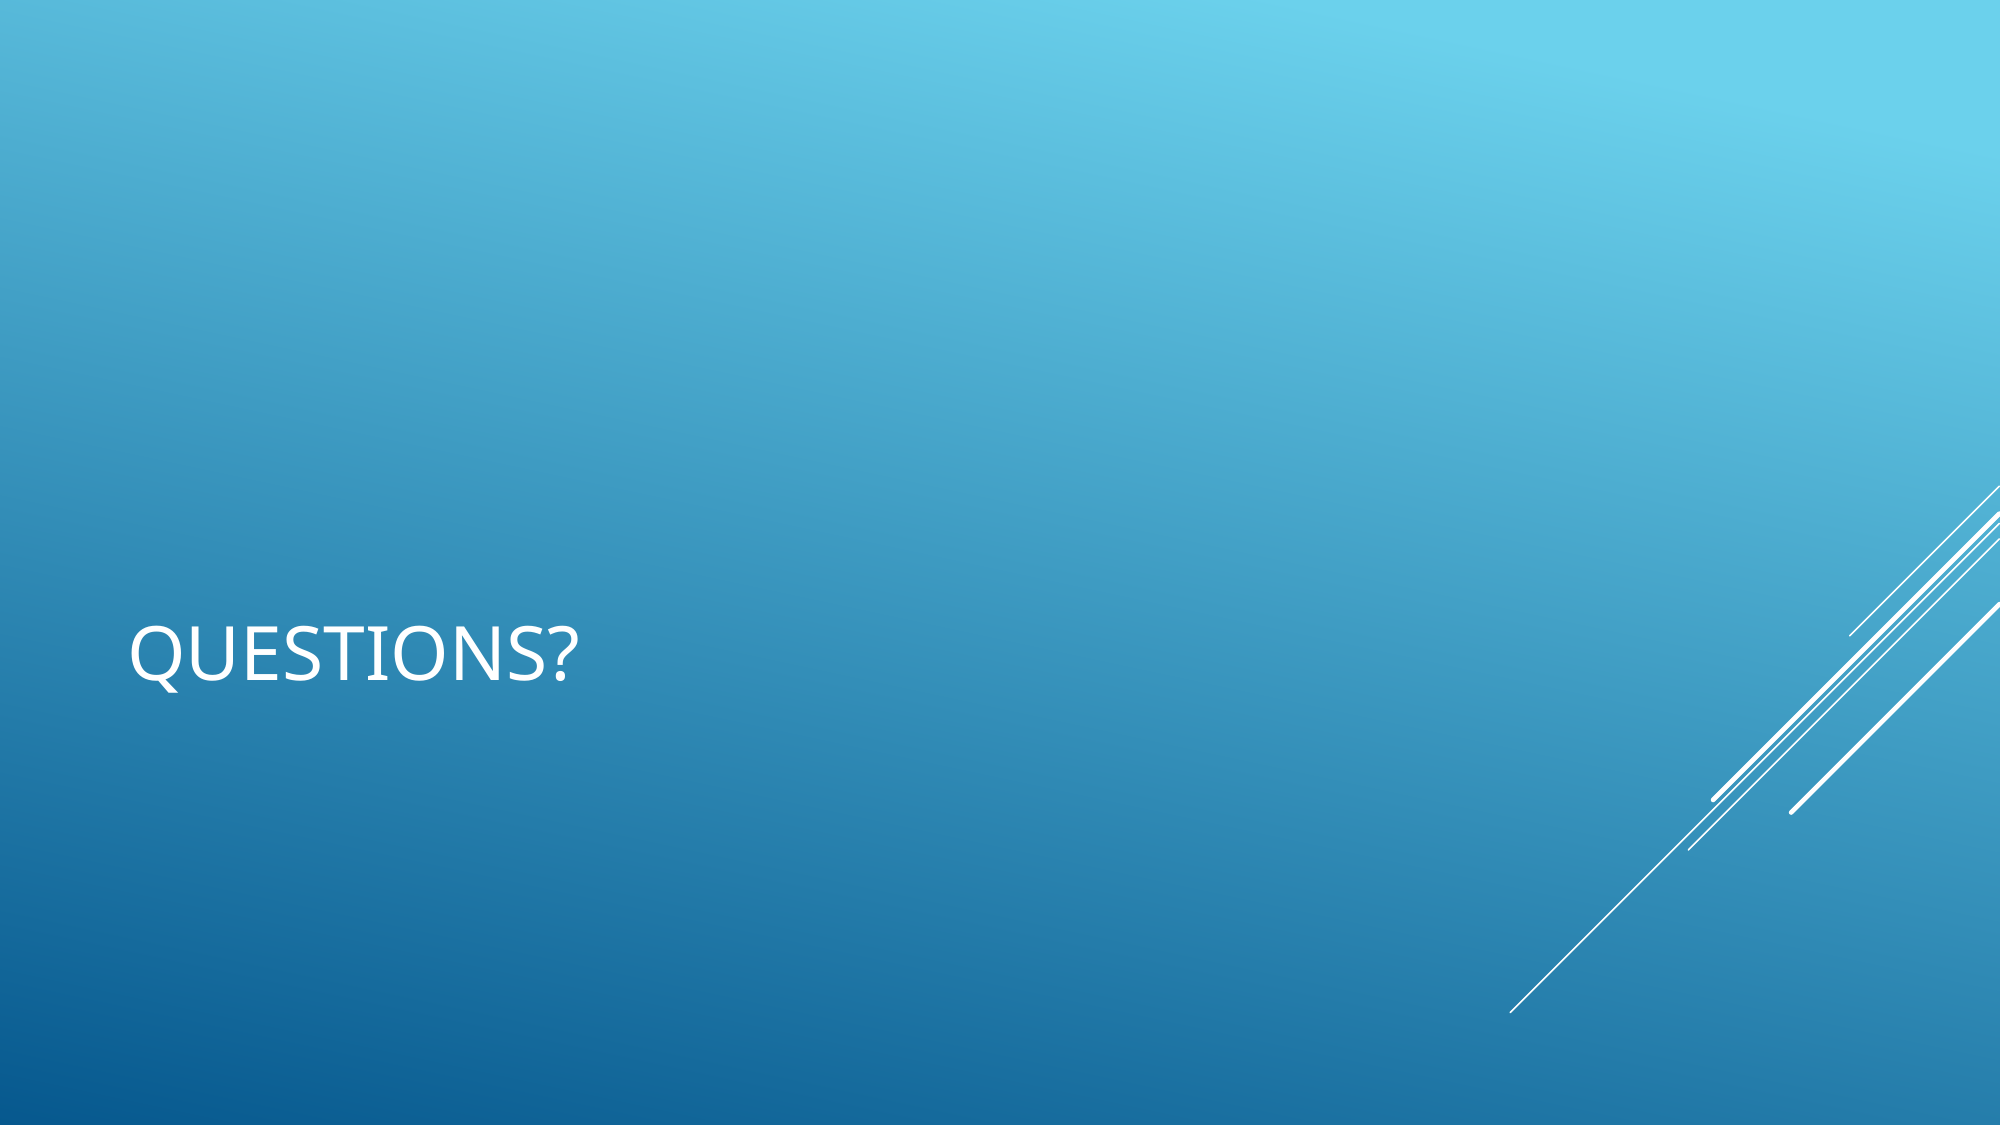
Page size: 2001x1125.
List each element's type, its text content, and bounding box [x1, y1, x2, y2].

title Questions? [112, 329, 1513, 704]
